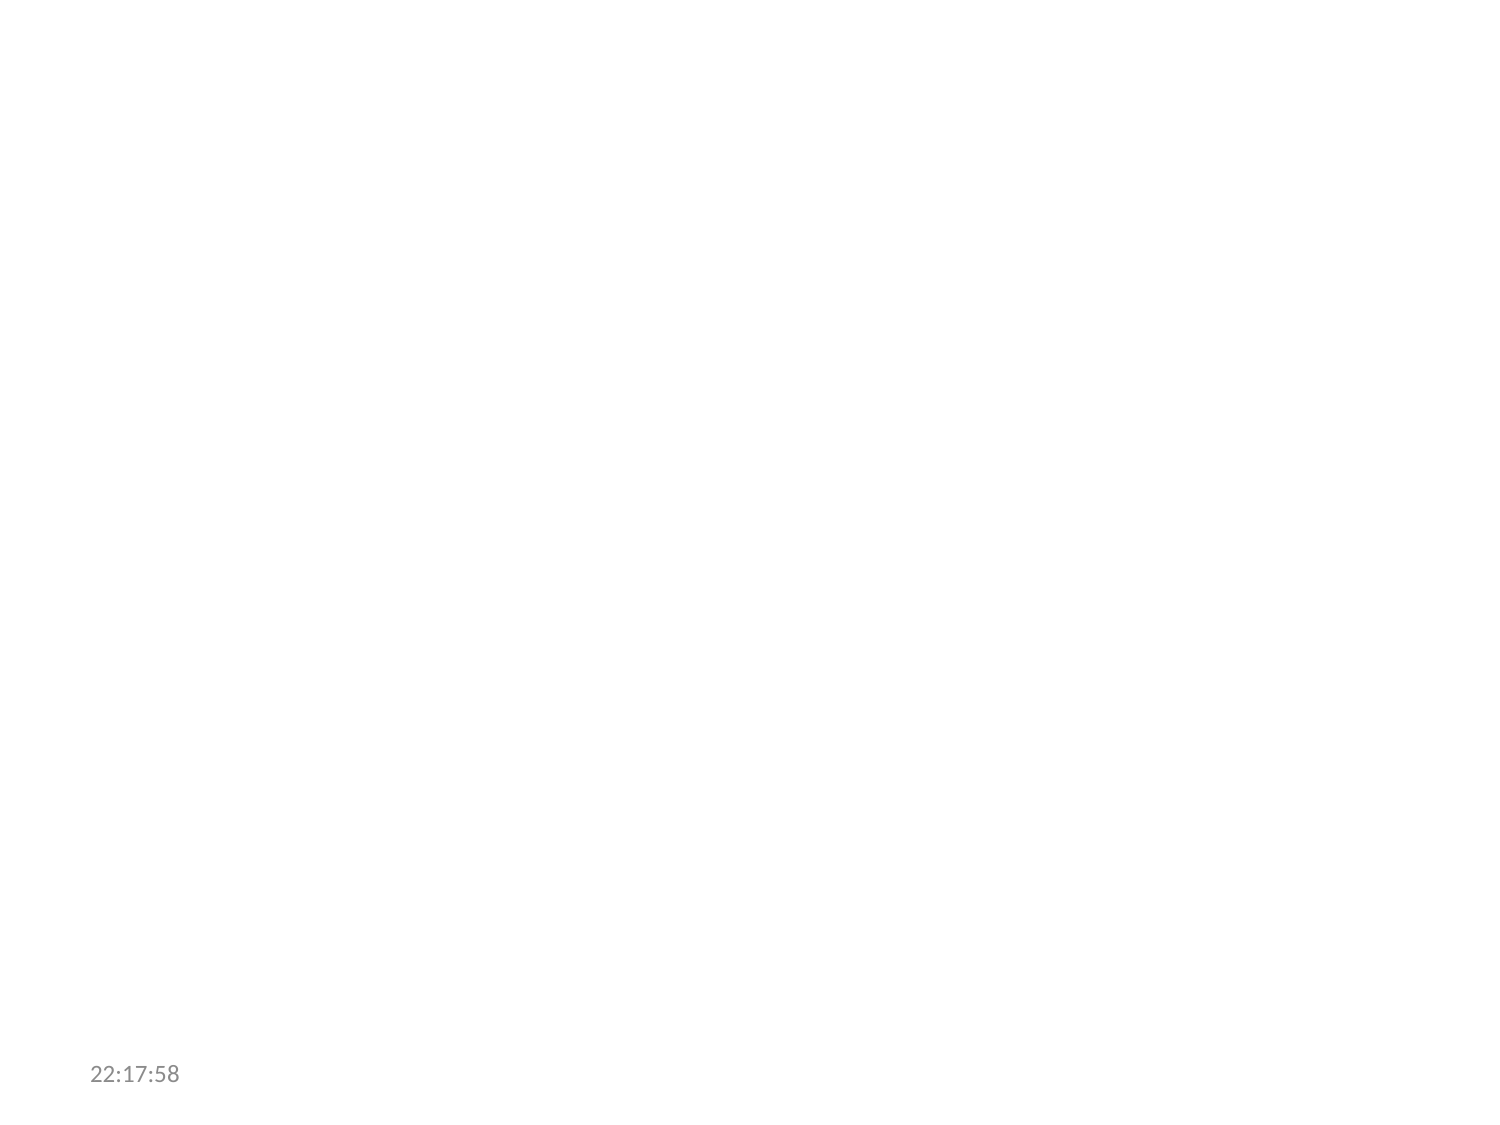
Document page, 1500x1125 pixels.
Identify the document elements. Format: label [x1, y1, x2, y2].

slide_number [75, 1042, 425, 1103]
